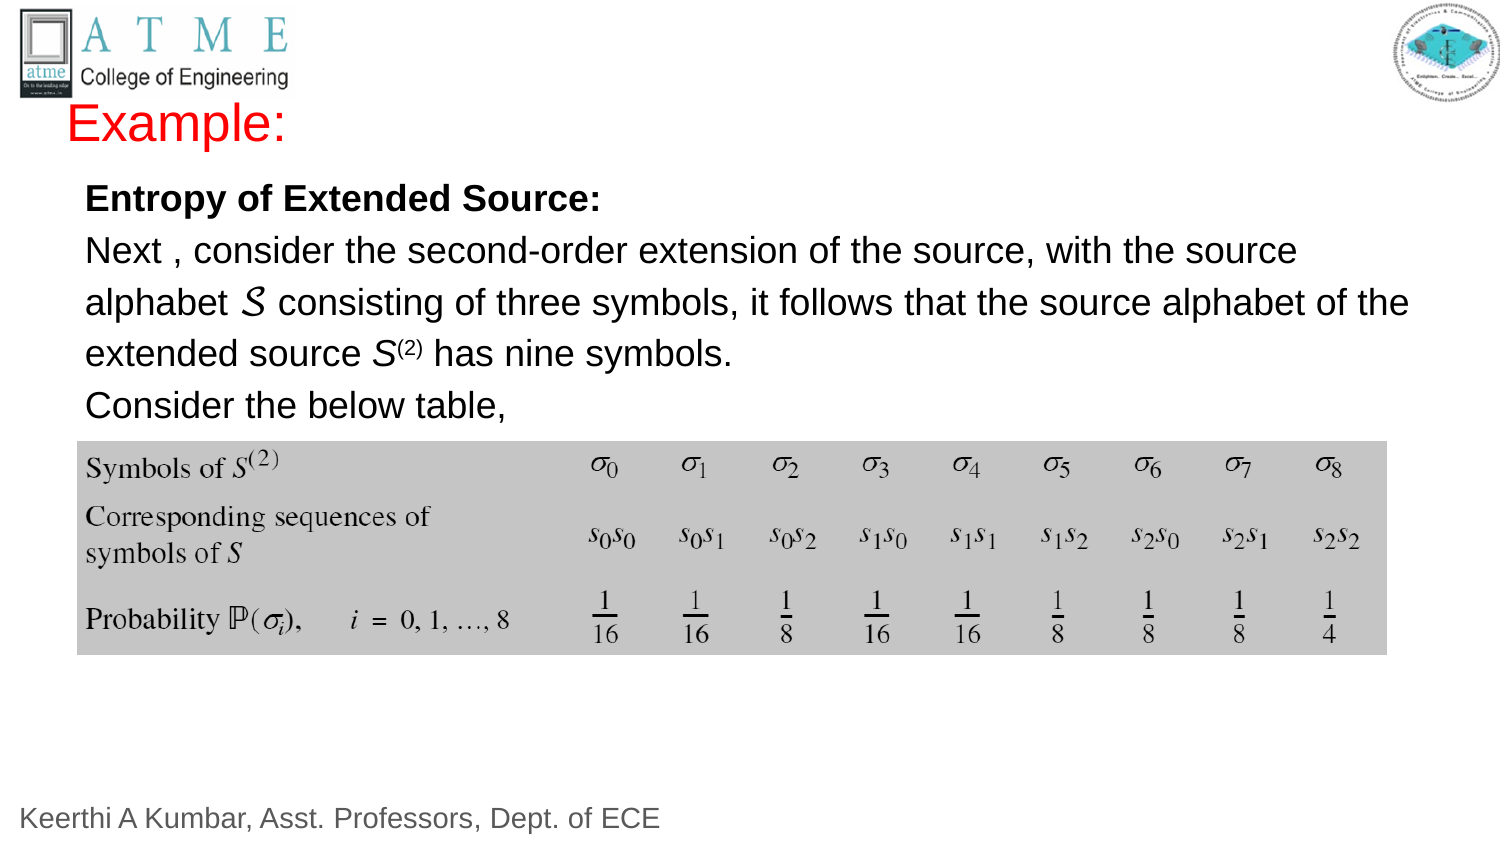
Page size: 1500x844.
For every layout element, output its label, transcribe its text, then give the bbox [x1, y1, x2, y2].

picture [1389, 1, 1500, 104]
picture [17, 6, 295, 99]
title Example: [51, 72, 1449, 152]
picture [77, 440, 1387, 655]
list Entropy of Extended Source: Next , consider the second-order extension of the source, with the source alphabet 𝒮 consisting of three symbols, it follows that the source alphabet of the extended source S(2) has nine symbols. Consider the below table, [51, 152, 1449, 803]
